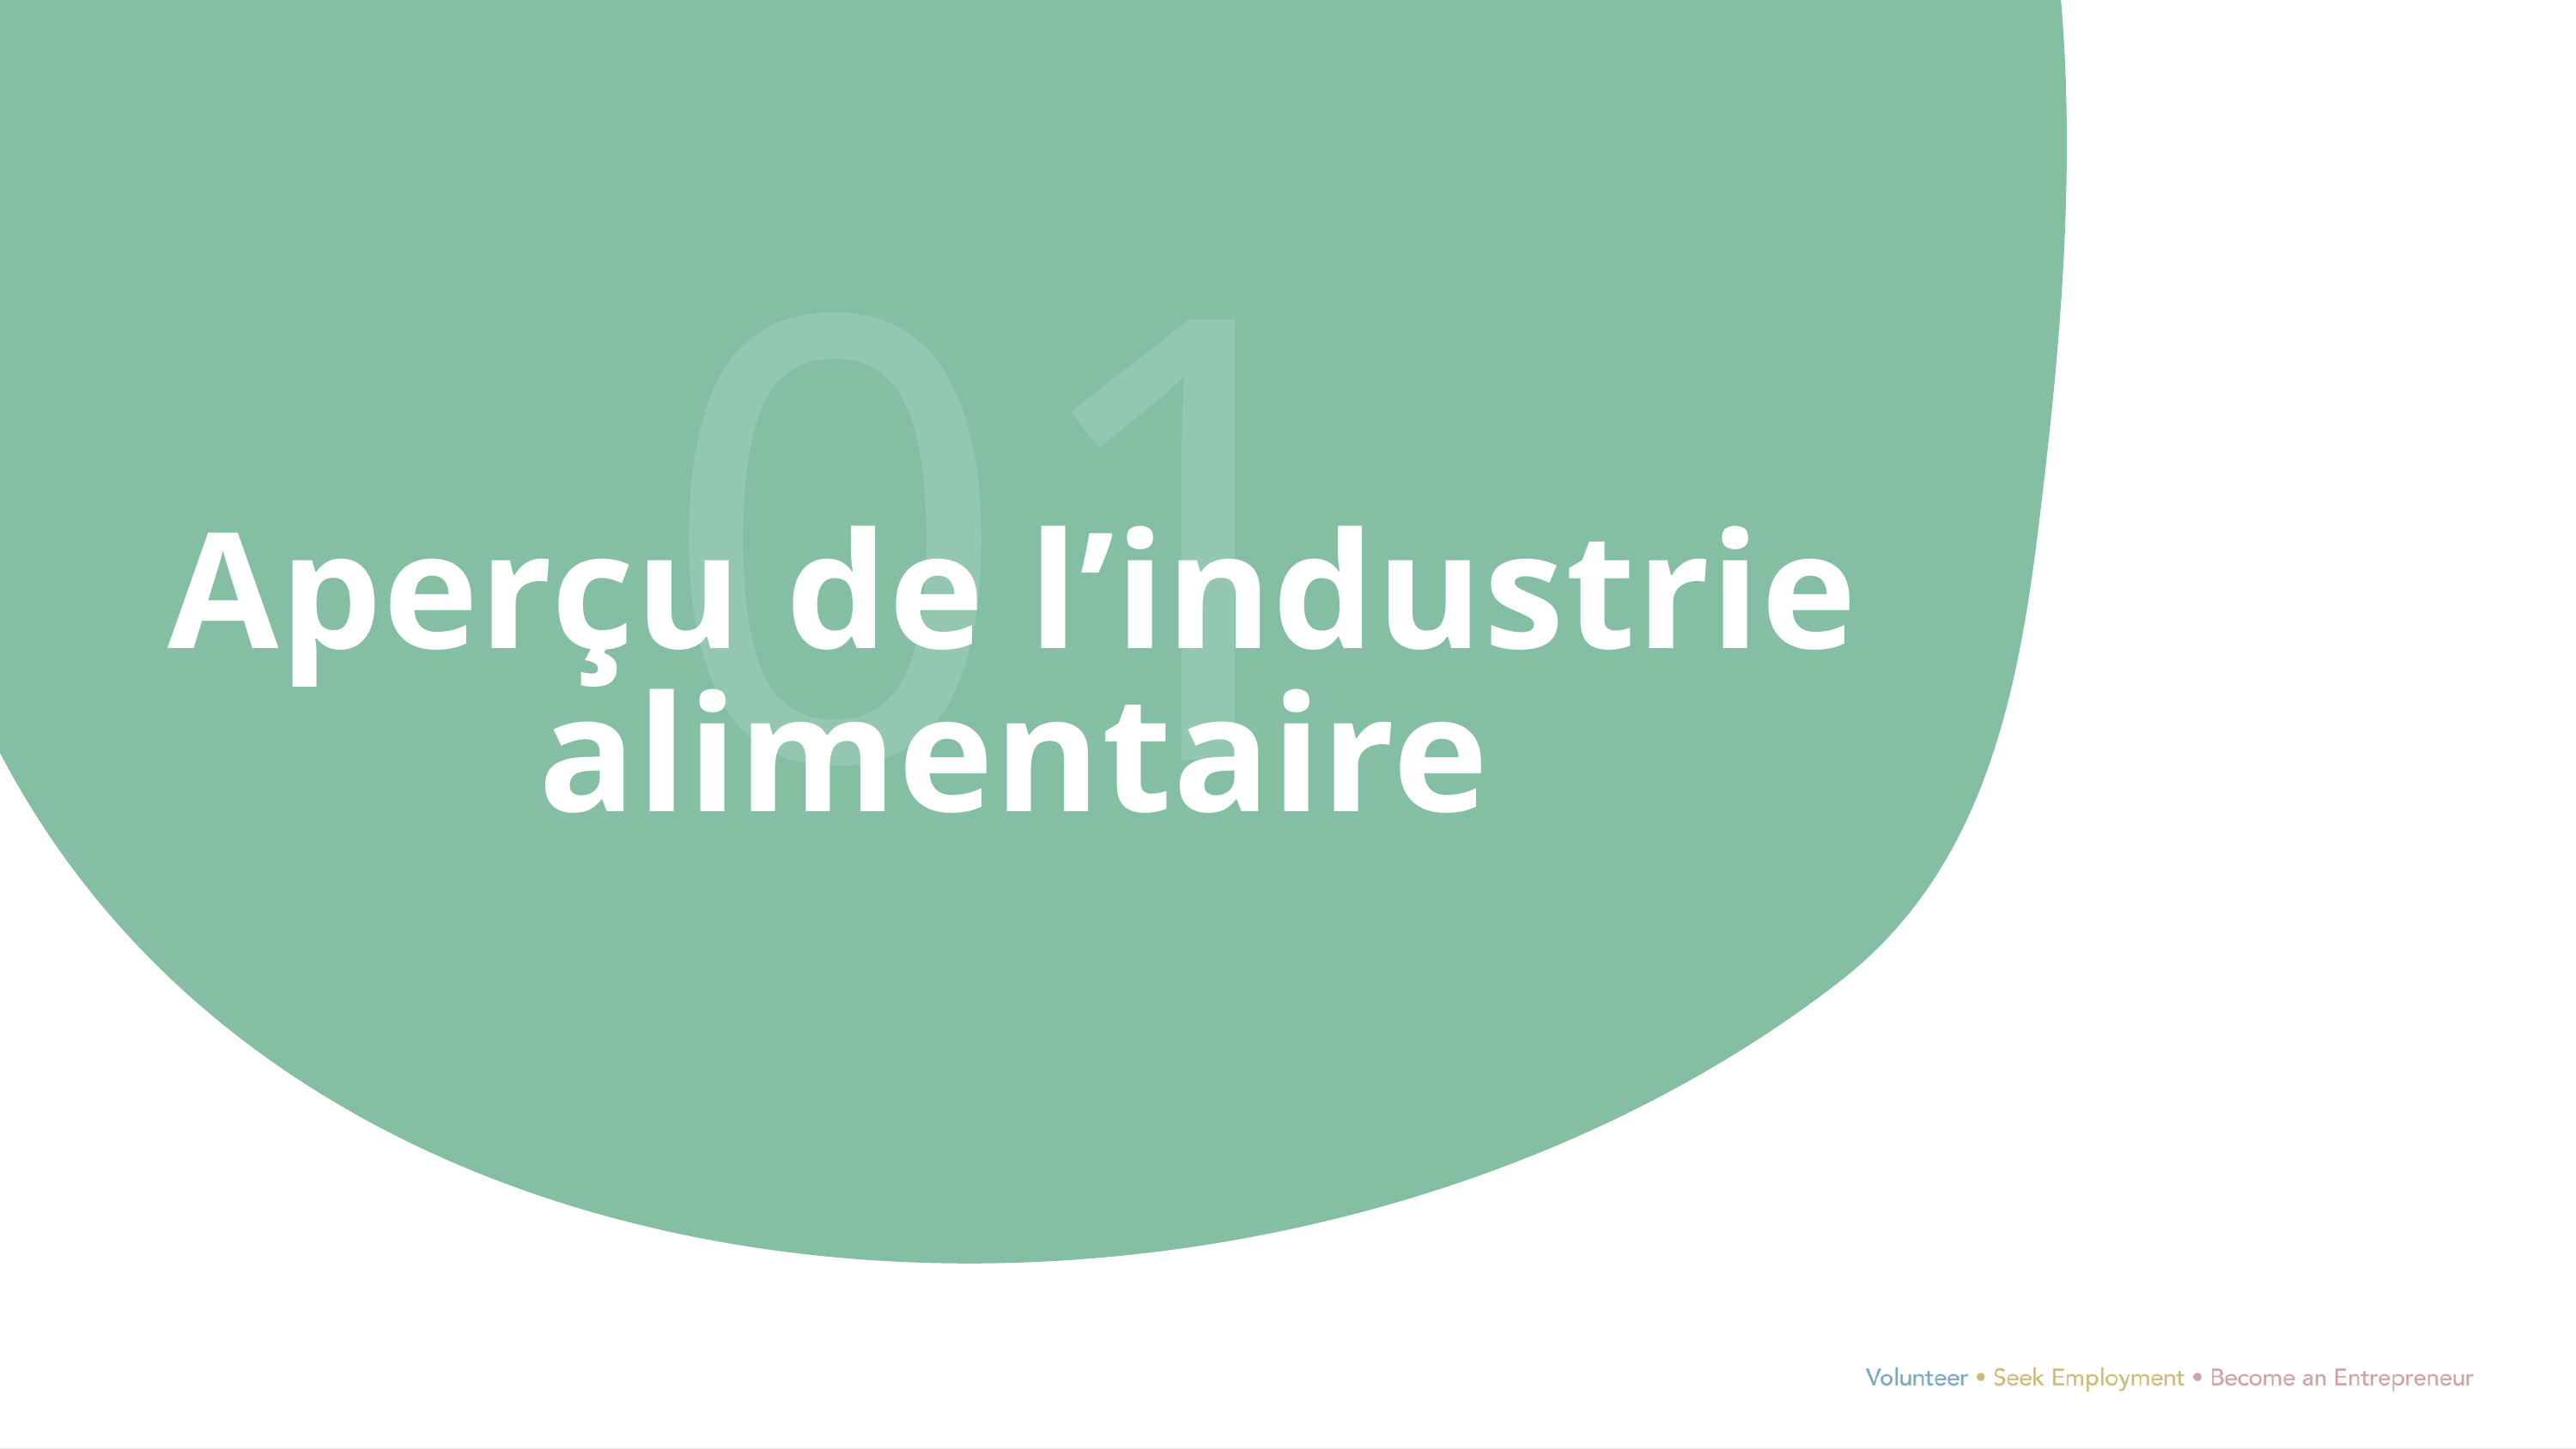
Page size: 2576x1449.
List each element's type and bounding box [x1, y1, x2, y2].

text_box [7, 10, 2069, 1322]
text_box [1827, 1347, 2538, 1421]
